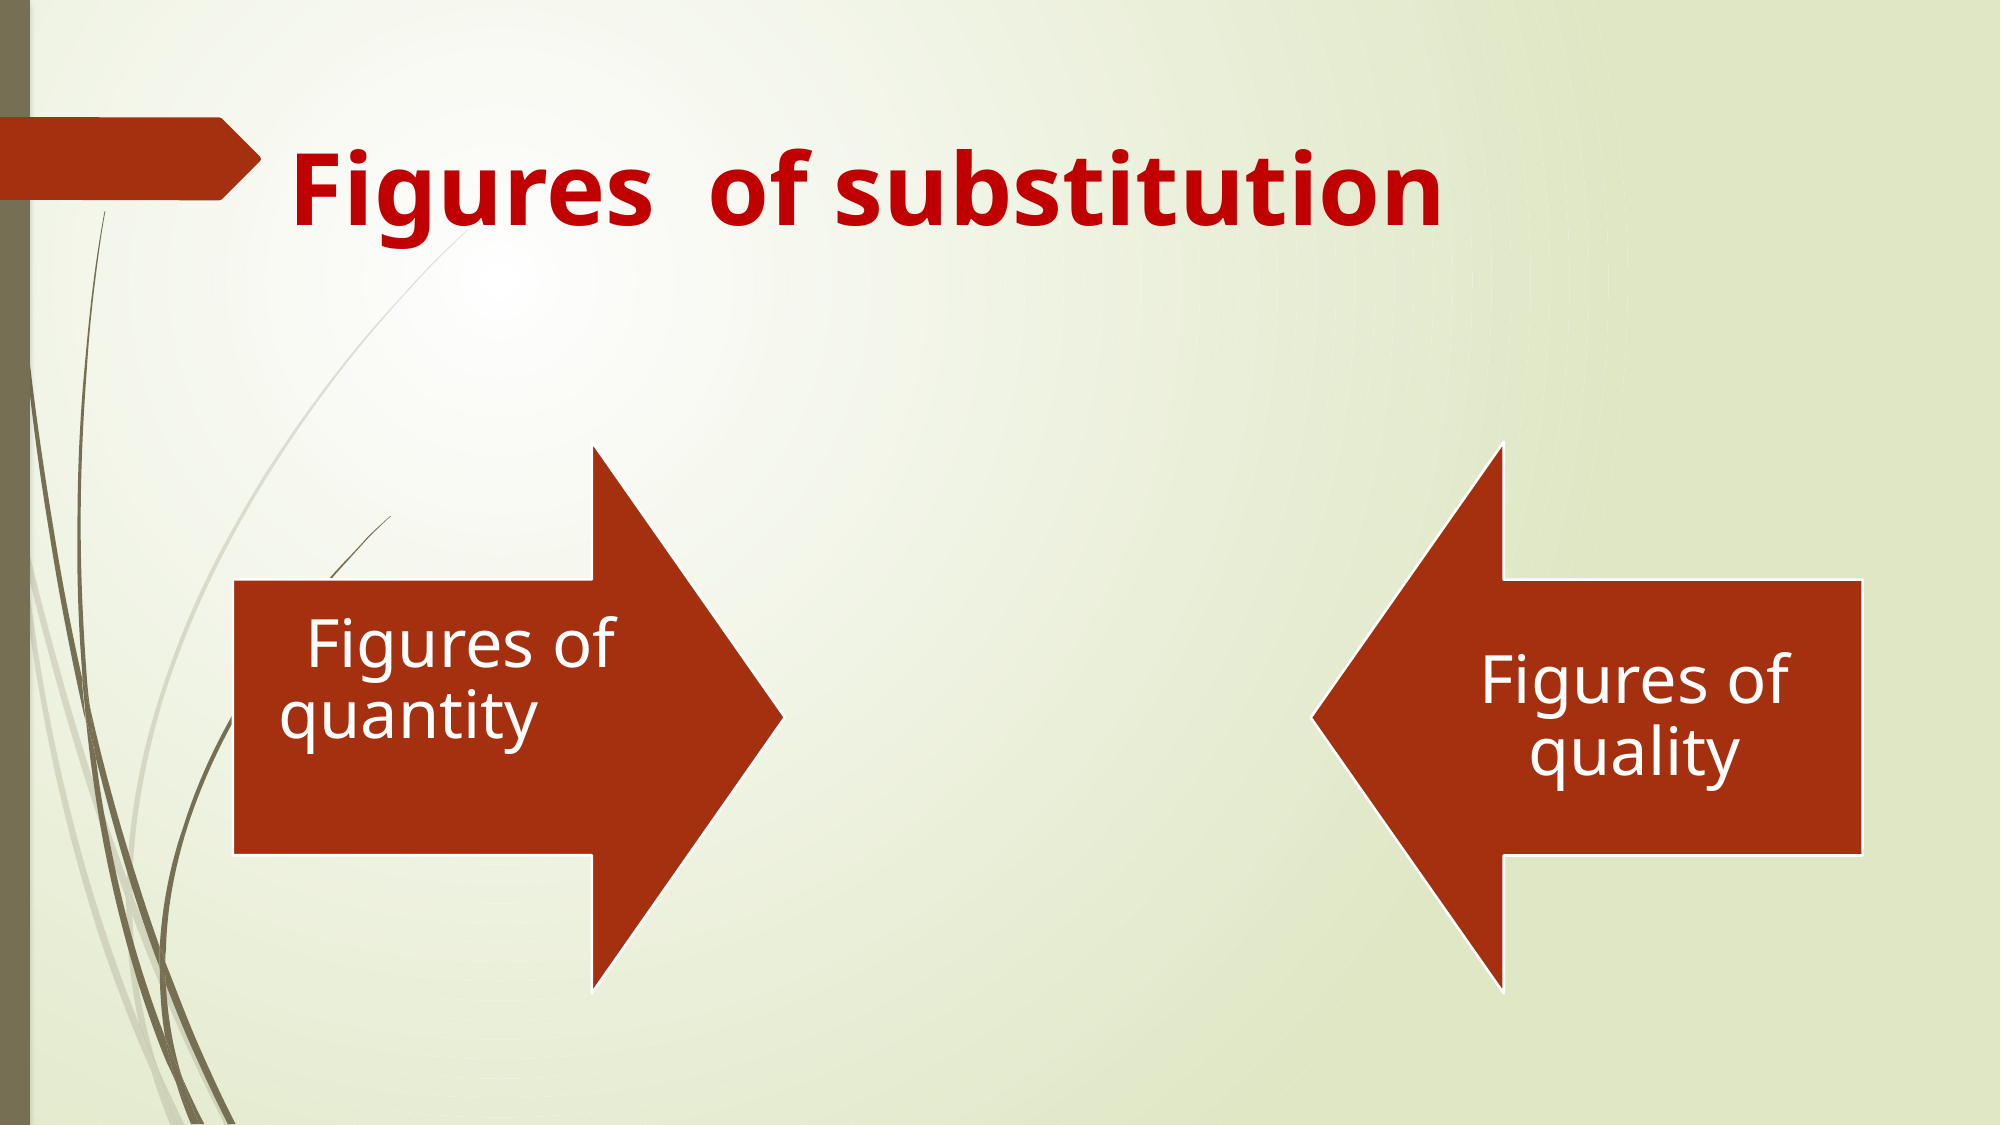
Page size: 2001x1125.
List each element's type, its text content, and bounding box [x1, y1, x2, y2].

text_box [107, 441, 1863, 994]
title Figures of substitution [137, 118, 1863, 393]
